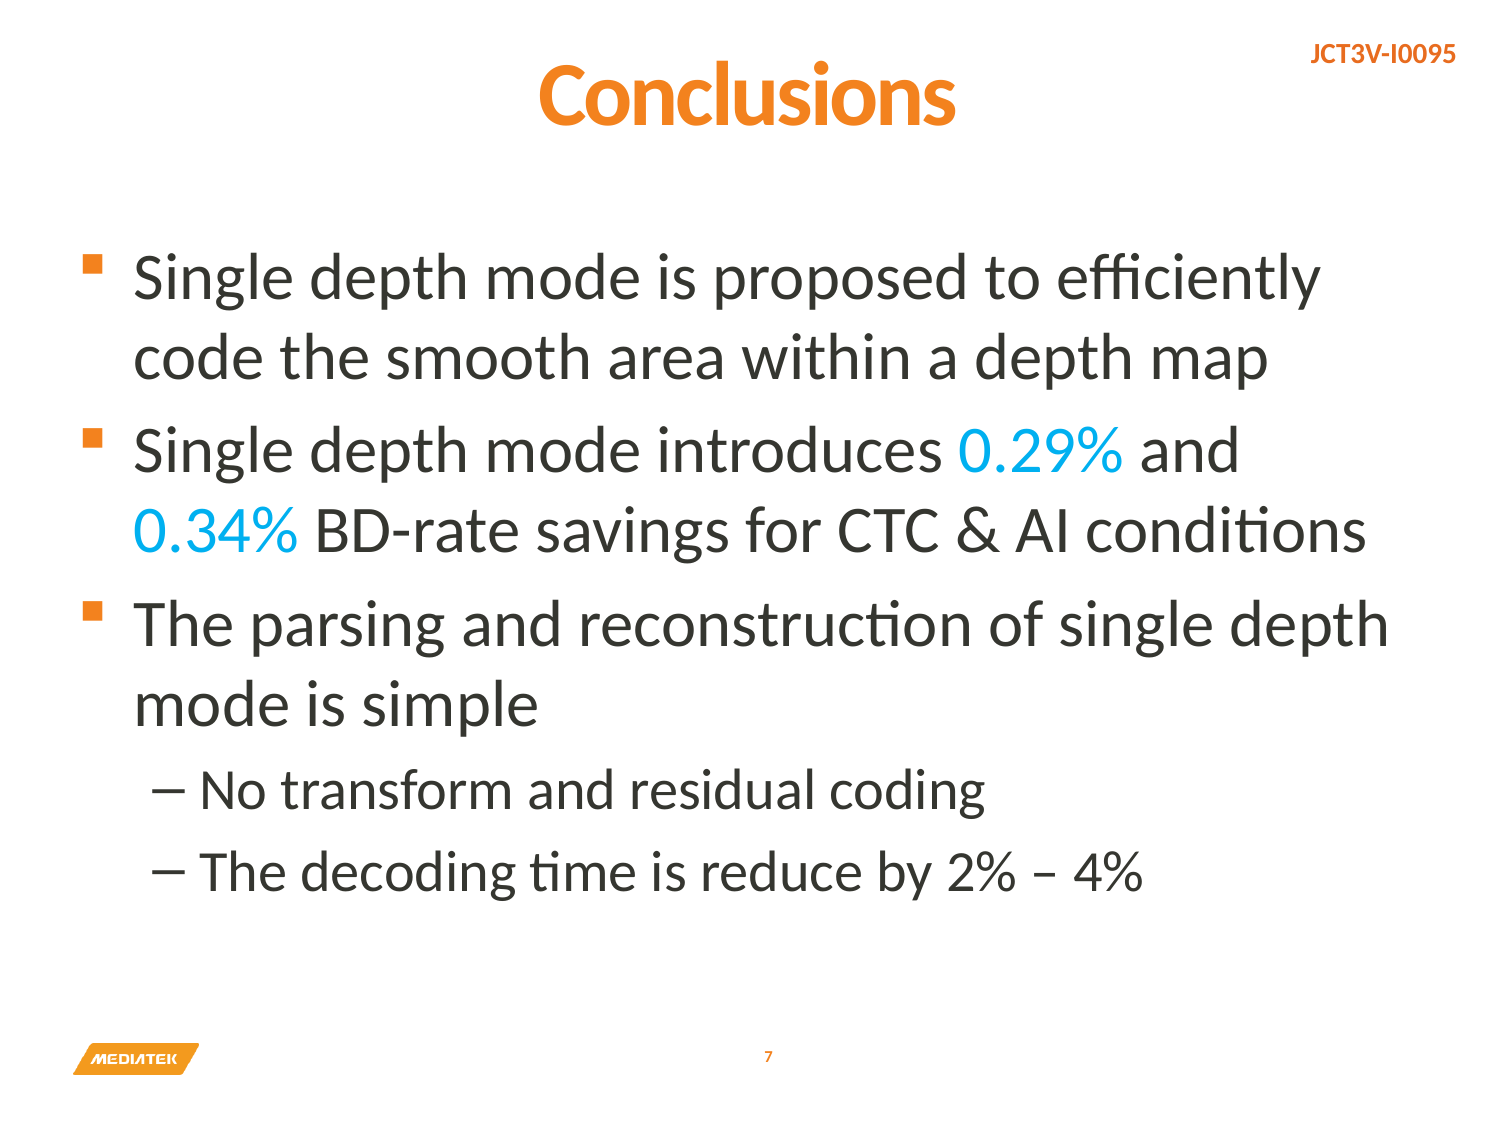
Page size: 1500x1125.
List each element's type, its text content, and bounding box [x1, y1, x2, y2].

picture [73, 1050, 199, 1075]
list Single depth mode is proposed to efficiently code the smooth area within a depth map Single depth mode introduces 0.29% and 0.34% BD-rate savings for CTC & AI conditions The parsing and reconstruction of single depth mode is simple No transform and residual coding The decoding time is reduce by 2% – 4% [62, 224, 1424, 1050]
slide_number 7 [711, 1022, 788, 1089]
title Conclusions [87, 47, 1410, 200]
